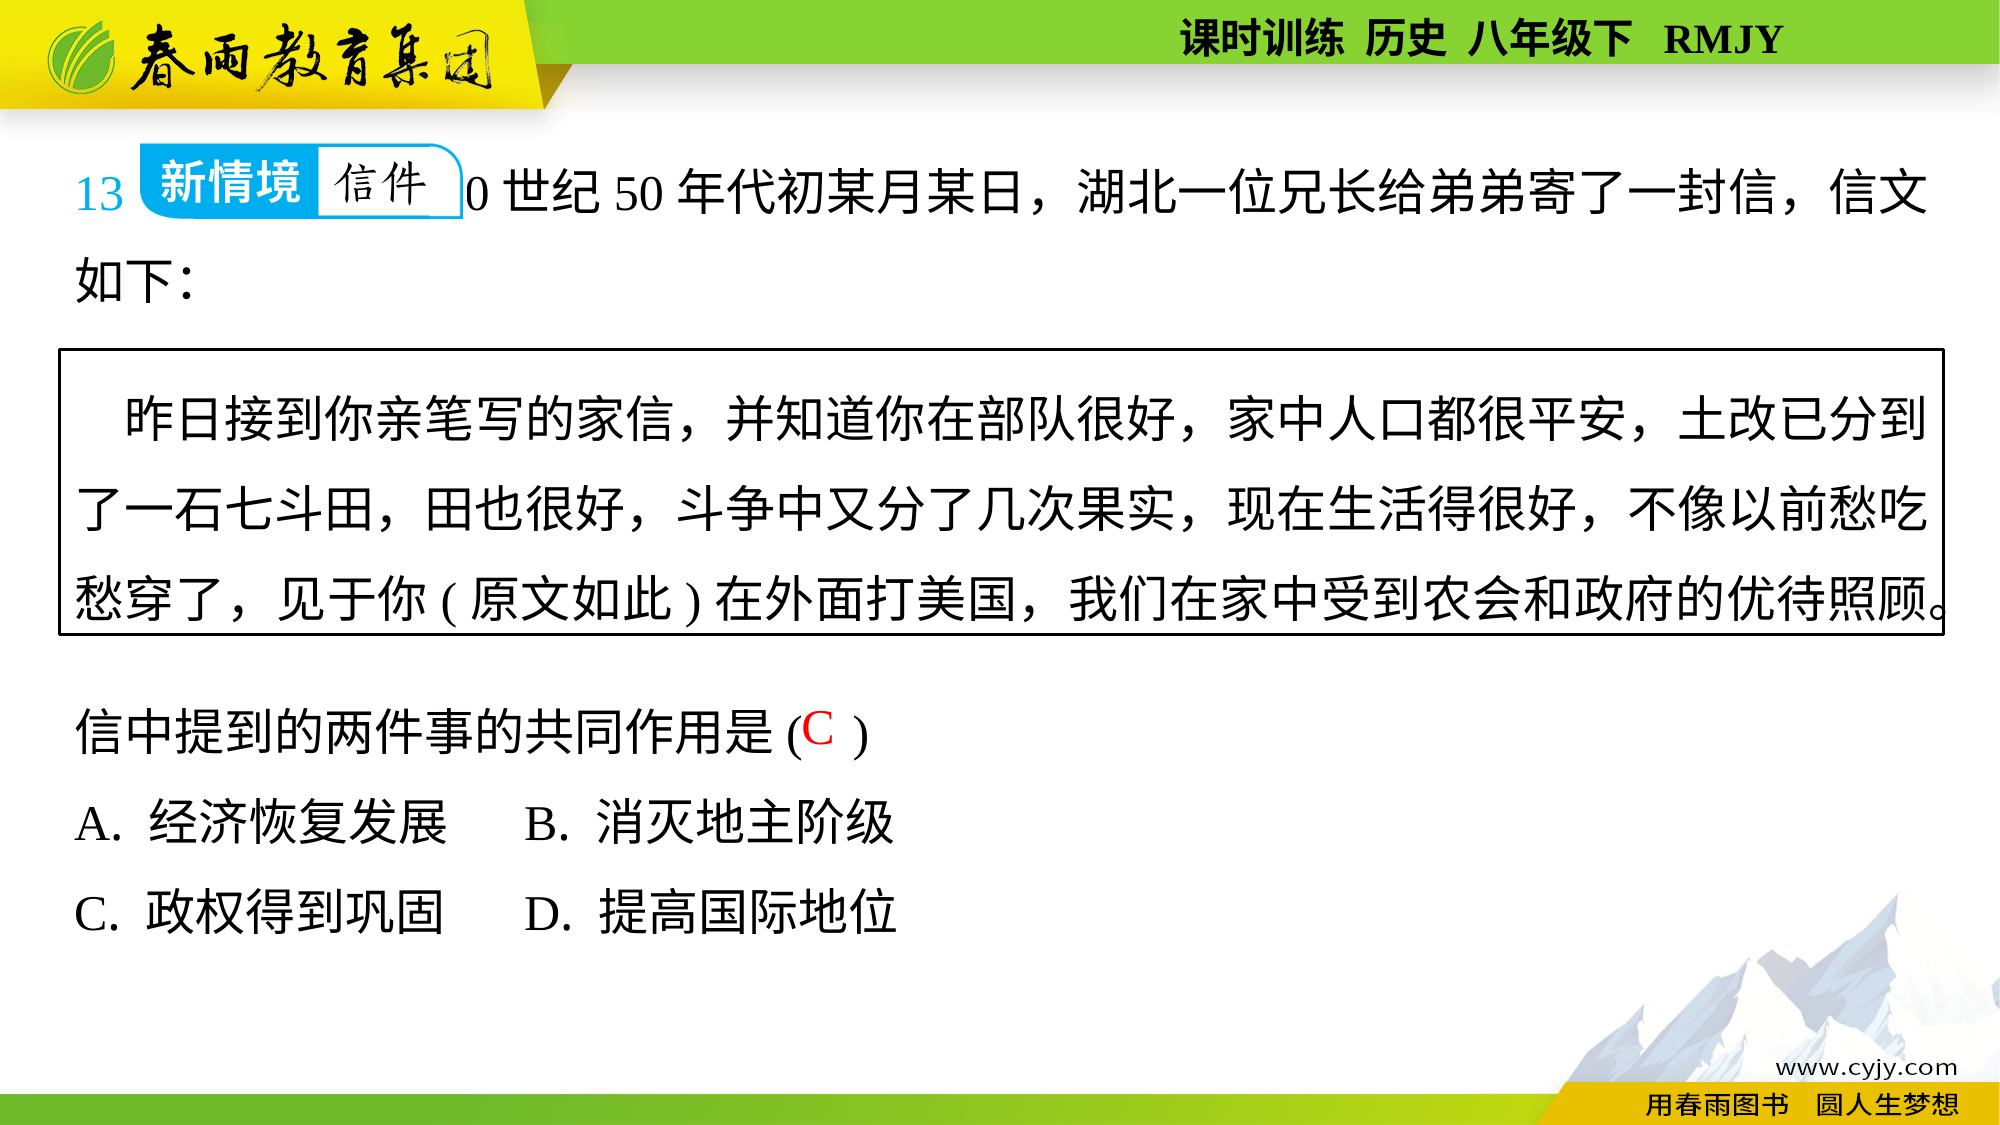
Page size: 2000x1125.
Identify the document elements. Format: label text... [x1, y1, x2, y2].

list 13 20世纪50年代初某月某日，湖北一位兄长给弟弟寄了一封信，信文如下： 信中提到的两件事的共同作用是( ) A. 经济恢复发展 B. 消灭地主阶级 C. 政权得到巩固 D. 提高国际地位 [59, 635, 1944, 956]
picture [0, 0, 2000, 1125]
text_box C [786, 686, 850, 762]
text_box 昨日接到你亲笔写的家信，并知道你在部队很好，家中人口都很平安，土改已分到了一石七斗田，田也很好，斗争中又分了几次果实，现在生活得很好，不像以前愁吃愁穿了，见于你(原文如此)在外面打美国，我们在家中受到农会和政府的优待照顾。 [59, 349, 1944, 635]
list 13 20世纪50年代初某月某日，湖北一位兄长给弟弟寄了一封信，信文如下： 信中提到的两件事的共同作用是( ) A. 经济恢复发展 B. 消灭地主阶级 C. 政权得到巩固 D. 提高国际地位 [59, 122, 1944, 349]
